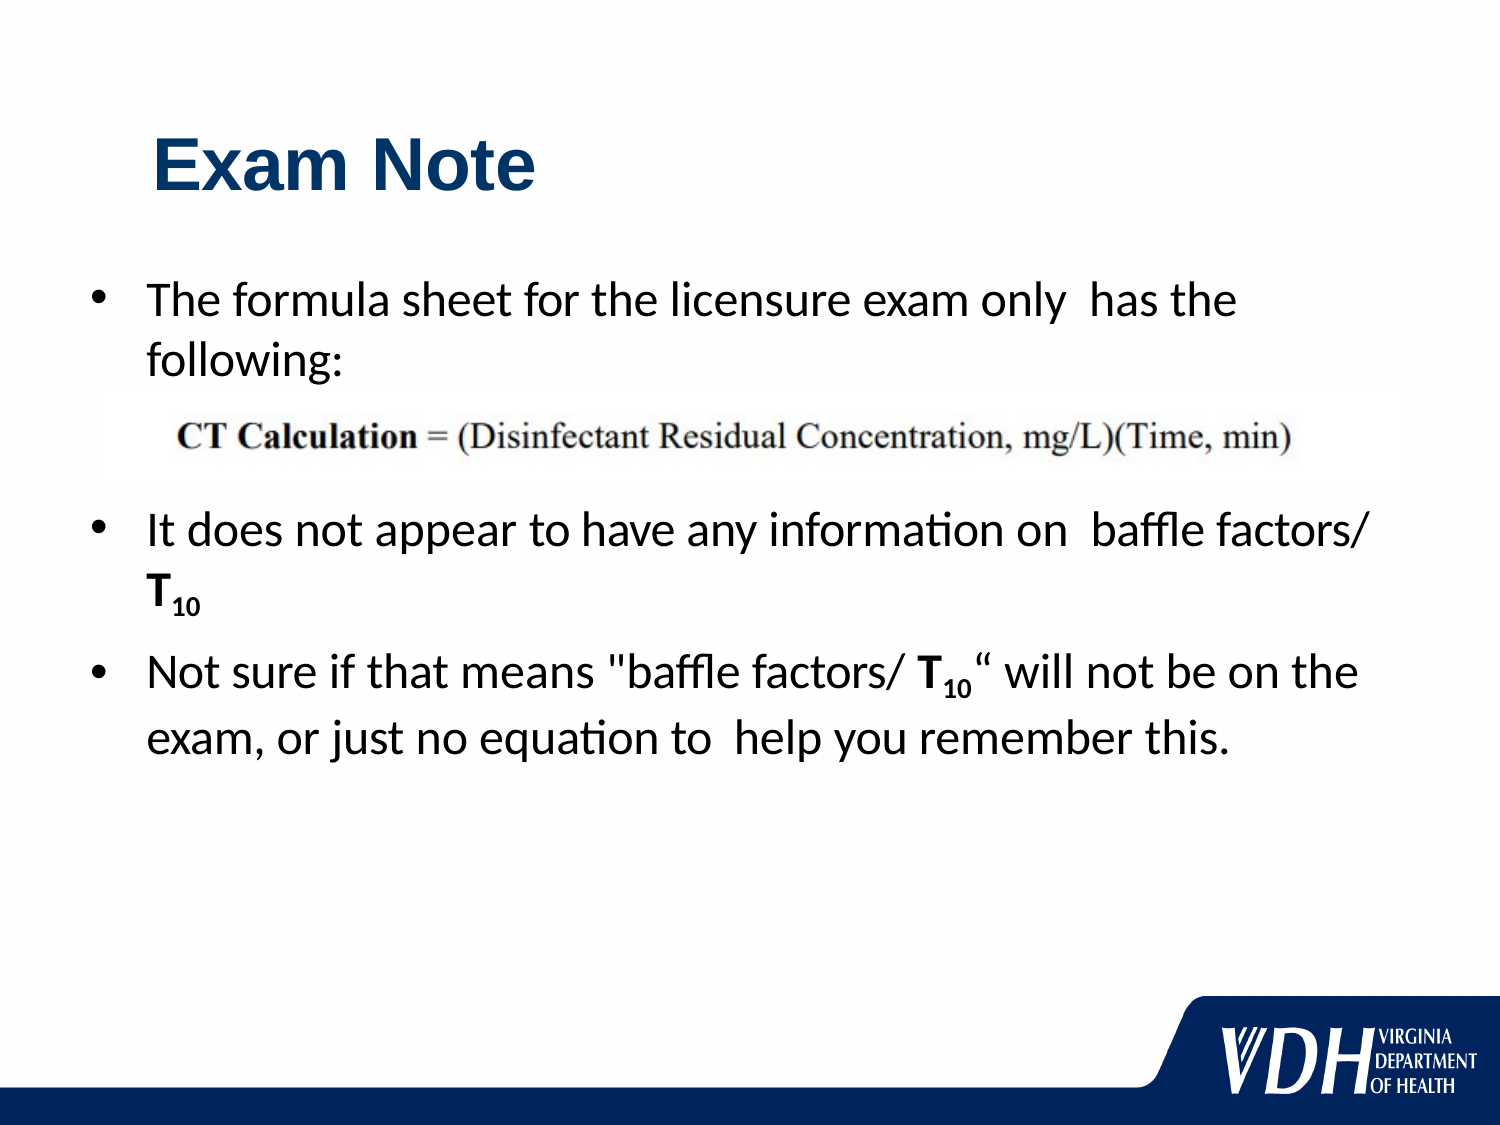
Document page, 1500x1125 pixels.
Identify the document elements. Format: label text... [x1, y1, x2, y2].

text_box The formula sheet for the licensure exam only has the following: It does not appear to have any information on baffle factors/ T10 Not sure if that means "baffle factors/ T10“ will not be on the exam, or just no equation to help you remember this. [81, 263, 1400, 765]
picture [0, 0, 1500, 1125]
text_box [97, 387, 1400, 486]
title Exam Note [150, 64, 559, 255]
